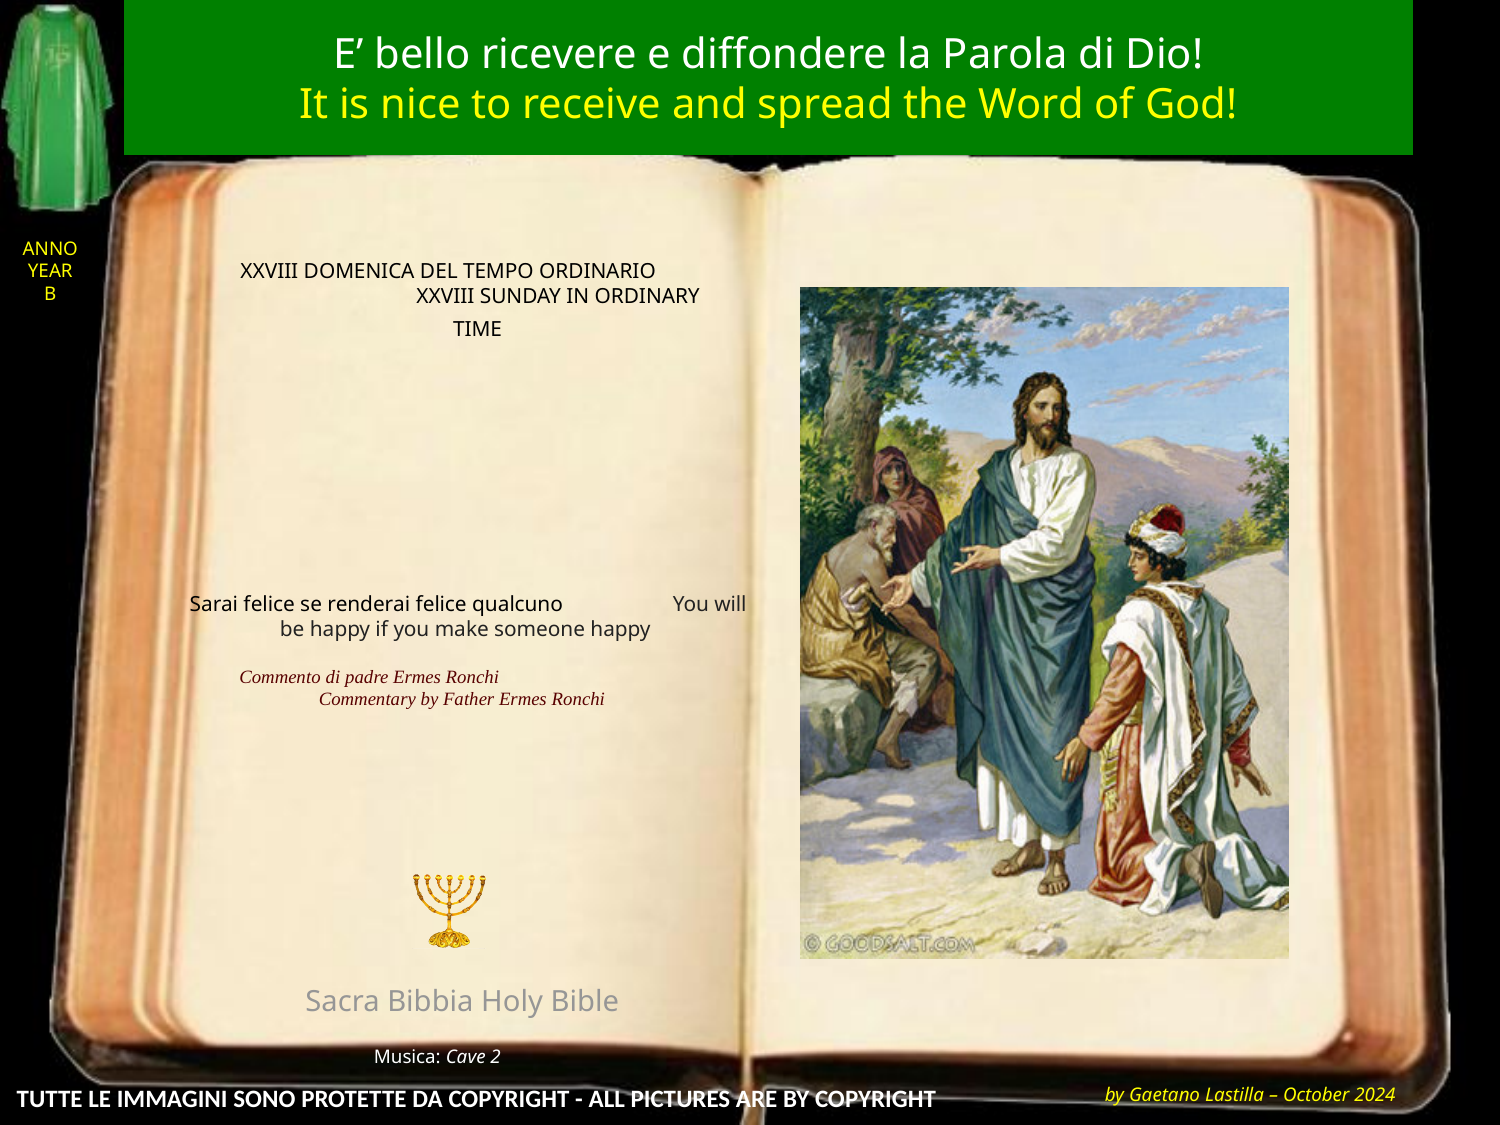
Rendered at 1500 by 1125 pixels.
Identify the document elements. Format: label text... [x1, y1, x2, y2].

text_box ANNO YEAR B [7, 229, 93, 312]
text_box Sacra Bibbia Holy Bible [199, 974, 725, 1025]
text_box XXVIII DOMENICA DEL TEMPO ORDINARIO XXVIII SUNDAY IN ORDINARY TIME [224, 249, 738, 350]
text_box by Gaetano Lastilla – October 2024 [999, 1074, 1500, 1113]
text_box Commento di padre Ermes Ronchi Commentary by Father Ermes Ronchi [199, 657, 724, 717]
text_box Musica: Cave 2 [137, 1037, 738, 1074]
picture [0, 0, 1500, 1125]
text_box TUTTE LE IMMAGINI SONO PROTETTE DA COPYRIGHT - ALL PICTURES ARE BY COPYRIGHT [0, 1074, 955, 1120]
text_box Sarai felice se renderai felice qualcuno You will be happy if you make someone happy [174, 558, 762, 699]
text_box E’ bello ricevere e diffondere la Parola di Dio! It is nice to receive and spread the Word of God! [124, 0, 1413, 155]
